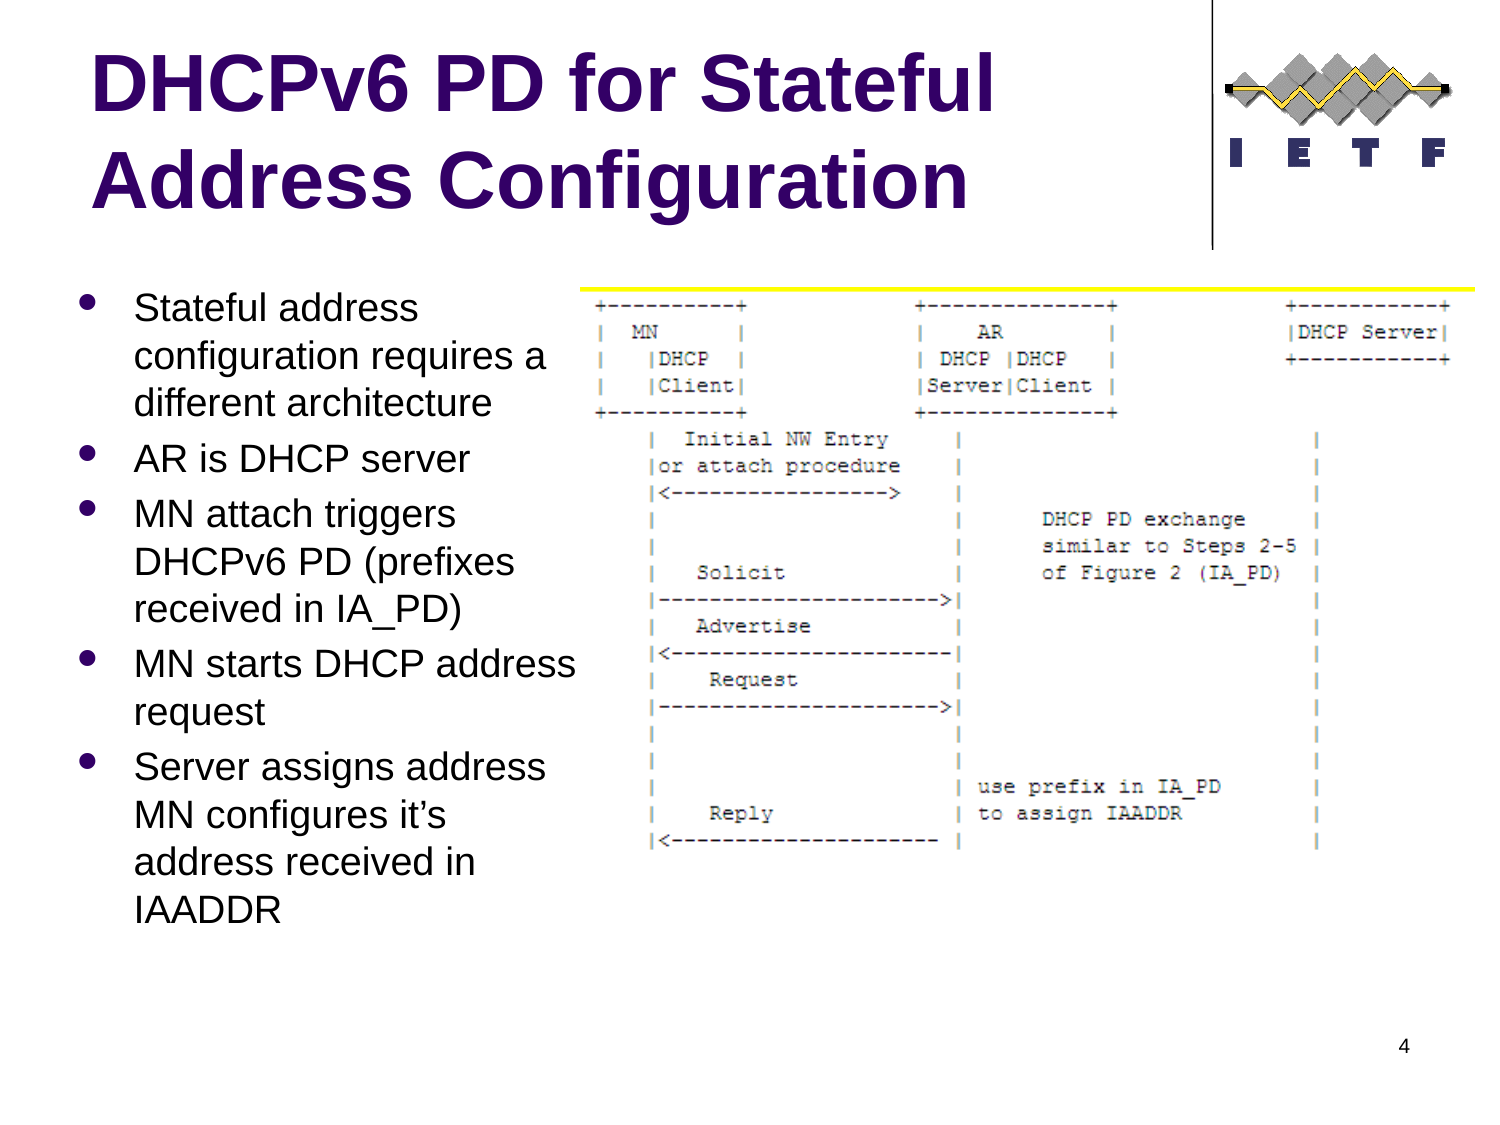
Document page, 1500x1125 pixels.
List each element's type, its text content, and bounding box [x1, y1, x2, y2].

picture [580, 287, 1476, 876]
slide_number 4 [1074, 1024, 1426, 1101]
picture [1212, 37, 1463, 181]
text_box Stateful address configuration requires a different architecture AR is DHCP server MN attach triggers DHCPv6 PD (prefixes received in IA_PD) MN starts DHCP address request Server assigns address MN configures it’s address received in IAADDR [62, 274, 600, 950]
title DHCPv6 PD for Stateful Address Configuration [74, 19, 1201, 233]
